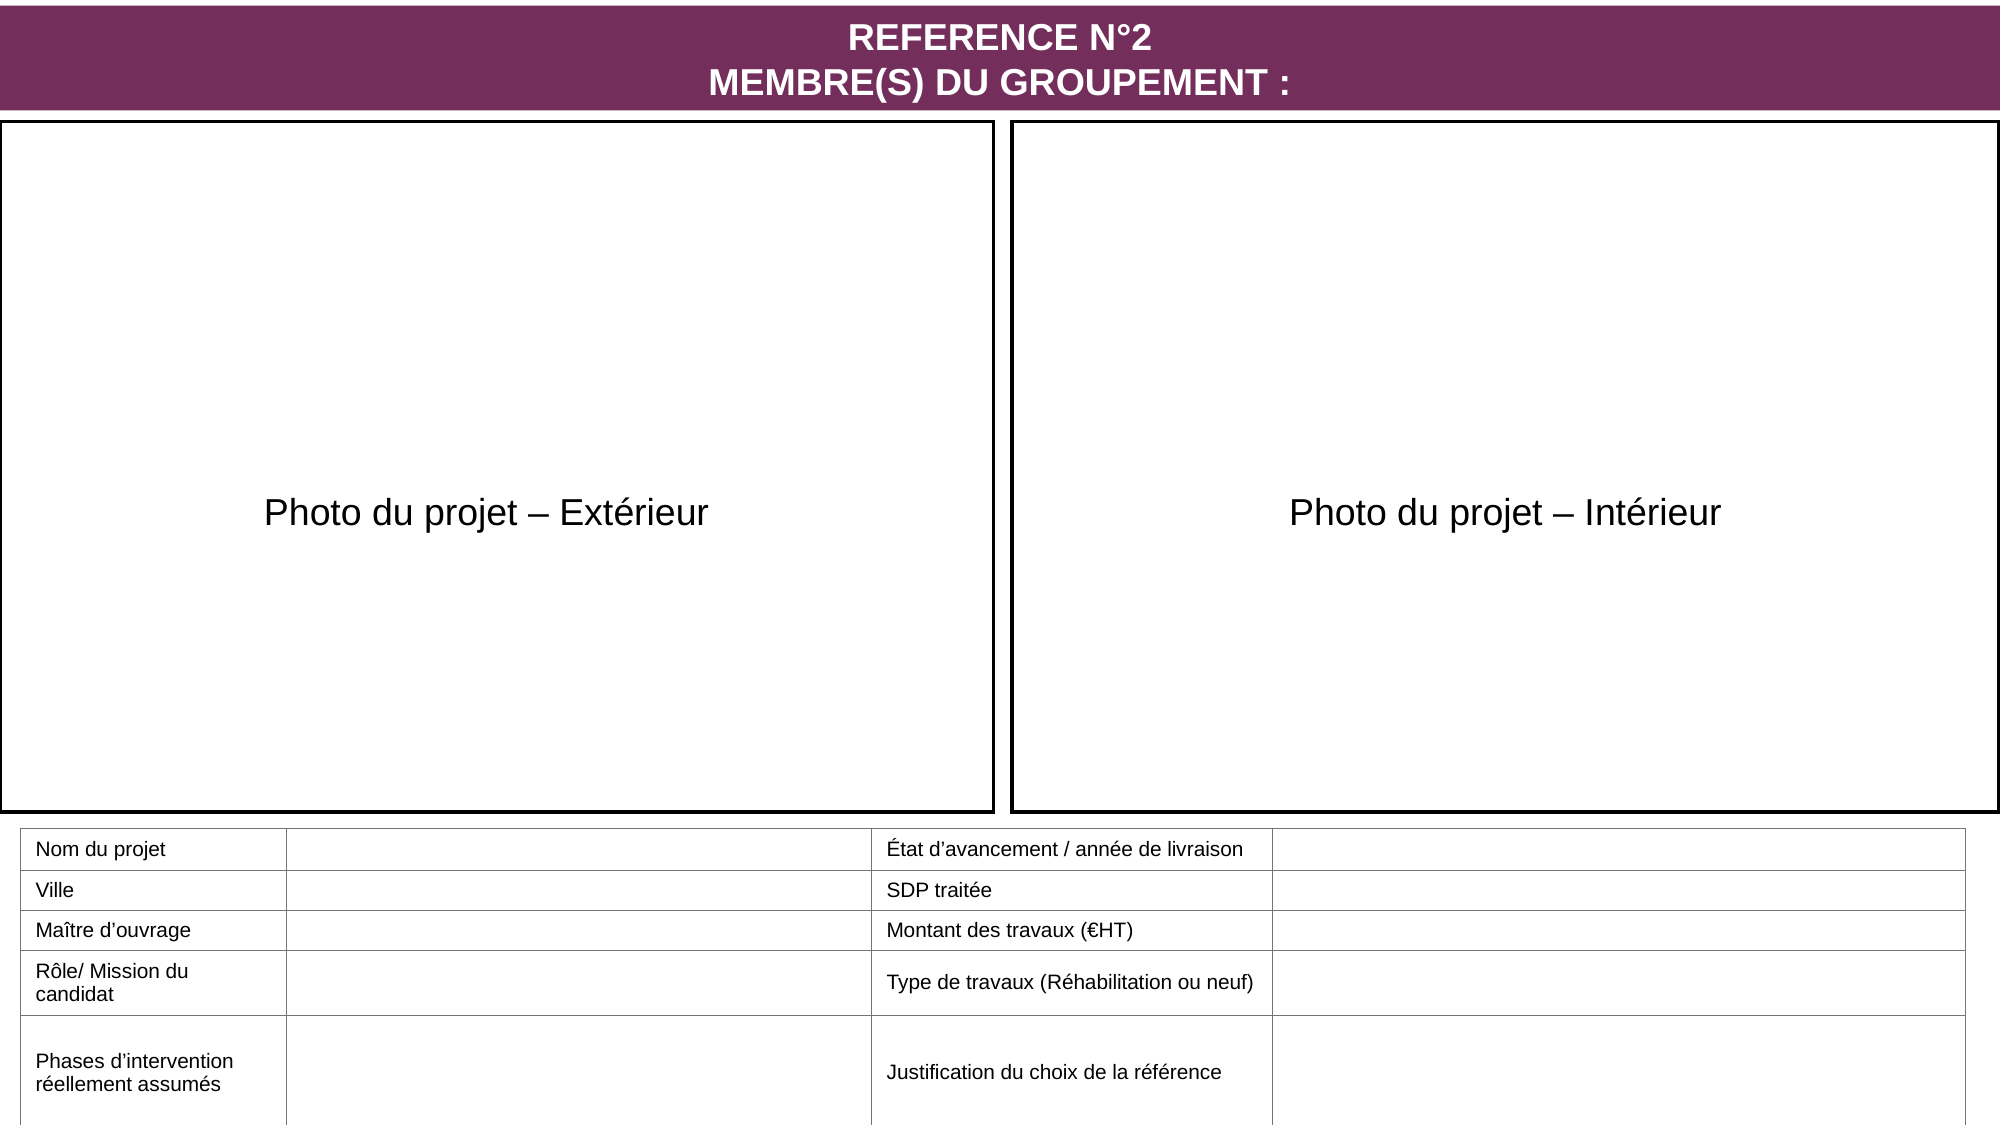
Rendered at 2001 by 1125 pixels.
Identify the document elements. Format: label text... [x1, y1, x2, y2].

text_box [1010, 120, 2000, 814]
table_cell Type de travaux (Réhabilitation ou neuf) [872, 951, 1272, 1015]
table_cell [287, 911, 871, 950]
table_header [287, 829, 871, 870]
table_cell Maître d’ouvrage [21, 911, 286, 950]
text_box Photo du projet – Intérieur [1259, 480, 1752, 540]
text_box Photo du projet – Extérieur [240, 480, 733, 540]
table_cell Ville [21, 871, 286, 910]
table_cell [287, 871, 871, 910]
table_cell SDP traitée [872, 871, 1272, 910]
table_cell [1273, 951, 1965, 1015]
text_box REFERENCE N°2 MEMBRE(S) DU GROUPEMENT : [0, 5, 2000, 111]
table_header Nom du projet [21, 829, 286, 870]
table_cell [287, 1016, 871, 1125]
table_cell Montant des travaux (€HT) [872, 911, 1272, 950]
table_header État d’avancement / année de livraison [872, 829, 1272, 870]
text_box [0, 120, 995, 814]
table_header [1273, 829, 1965, 870]
table_cell [287, 951, 871, 1015]
table_cell [1273, 911, 1965, 950]
table_cell Phases d’intervention réellement assumés [21, 1016, 286, 1125]
table_cell [1273, 871, 1965, 910]
table_cell [1273, 1016, 1965, 1125]
table_cell Rôle/ Mission du candidat [21, 951, 286, 1015]
table_cell Justification du choix de la référence [872, 1016, 1272, 1125]
